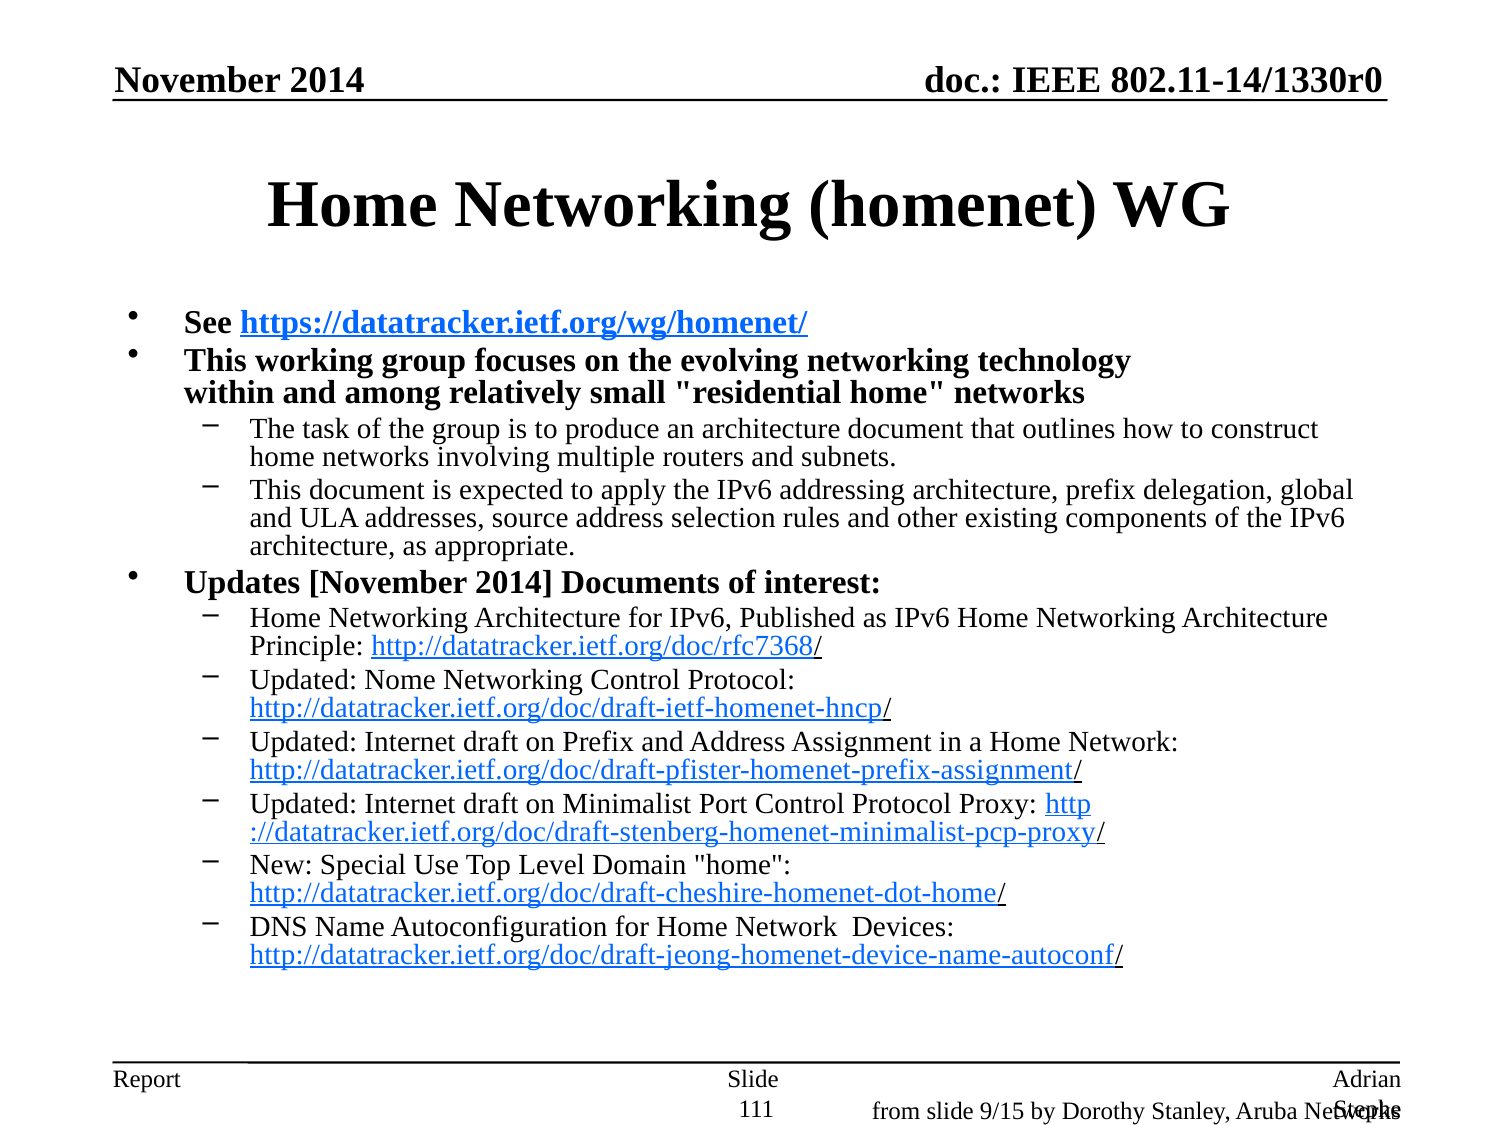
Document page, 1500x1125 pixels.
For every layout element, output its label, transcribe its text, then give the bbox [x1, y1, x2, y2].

slide_number Slide 111 [712, 1061, 800, 1087]
title Home Networking (homenet) WG [112, 112, 1388, 288]
footer Adrian Stephens, Intel Corporation [1324, 1061, 1402, 1087]
list See https://datatracker.ietf.org/wg/homenet/ This working group focuses on the evolving networking technology within and among relatively small "residential home" networks The task of the group is to produce an architecture document that outlines how to construct home networks involving multiple routers and subnets. This document is expected to apply the IPv6 addressing architecture, prefix delegation, global and ULA addresses, source address selection rules and other existing components of the IPv6 architecture, as appropriate. Updates [November 2014] Documents of interest: Home Networking Architecture for IPv6, Published as IPv6 Home Networking Architecture Principle: http://datatracker.ietf.org/doc/rfc7368/ Updated: Nome Networking Control Protocol: http://datatracker.ietf.org/doc/draft-ietf-homenet-hncp/ Updated: Internet draft on Prefix and Address Assignment in a Home Network: http://datatracker.ietf.org/doc/draft-pfister-homenet-prefix-assignment/ Updated: Internet draft on Minimalist Port Control Protocol Proxy: http://datatracker.ietf.org/doc/draft-stenberg-homenet-minimalist-pcp-proxy/ New: Special Use Top Level Domain "home": http://datatracker.ietf.org/doc/draft-cheshire-homenet-dot-home/ DNS Name Autoconfiguration for Home Network Devices: http://datatracker.ietf.org/doc/draft-jeong-homenet-device-name-autoconf/ [112, 299, 1388, 975]
text_box from slide 9/15 by Dorothy Stanley, Aruba Networks [343, 1087, 1417, 1125]
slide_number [114, 54, 374, 101]
